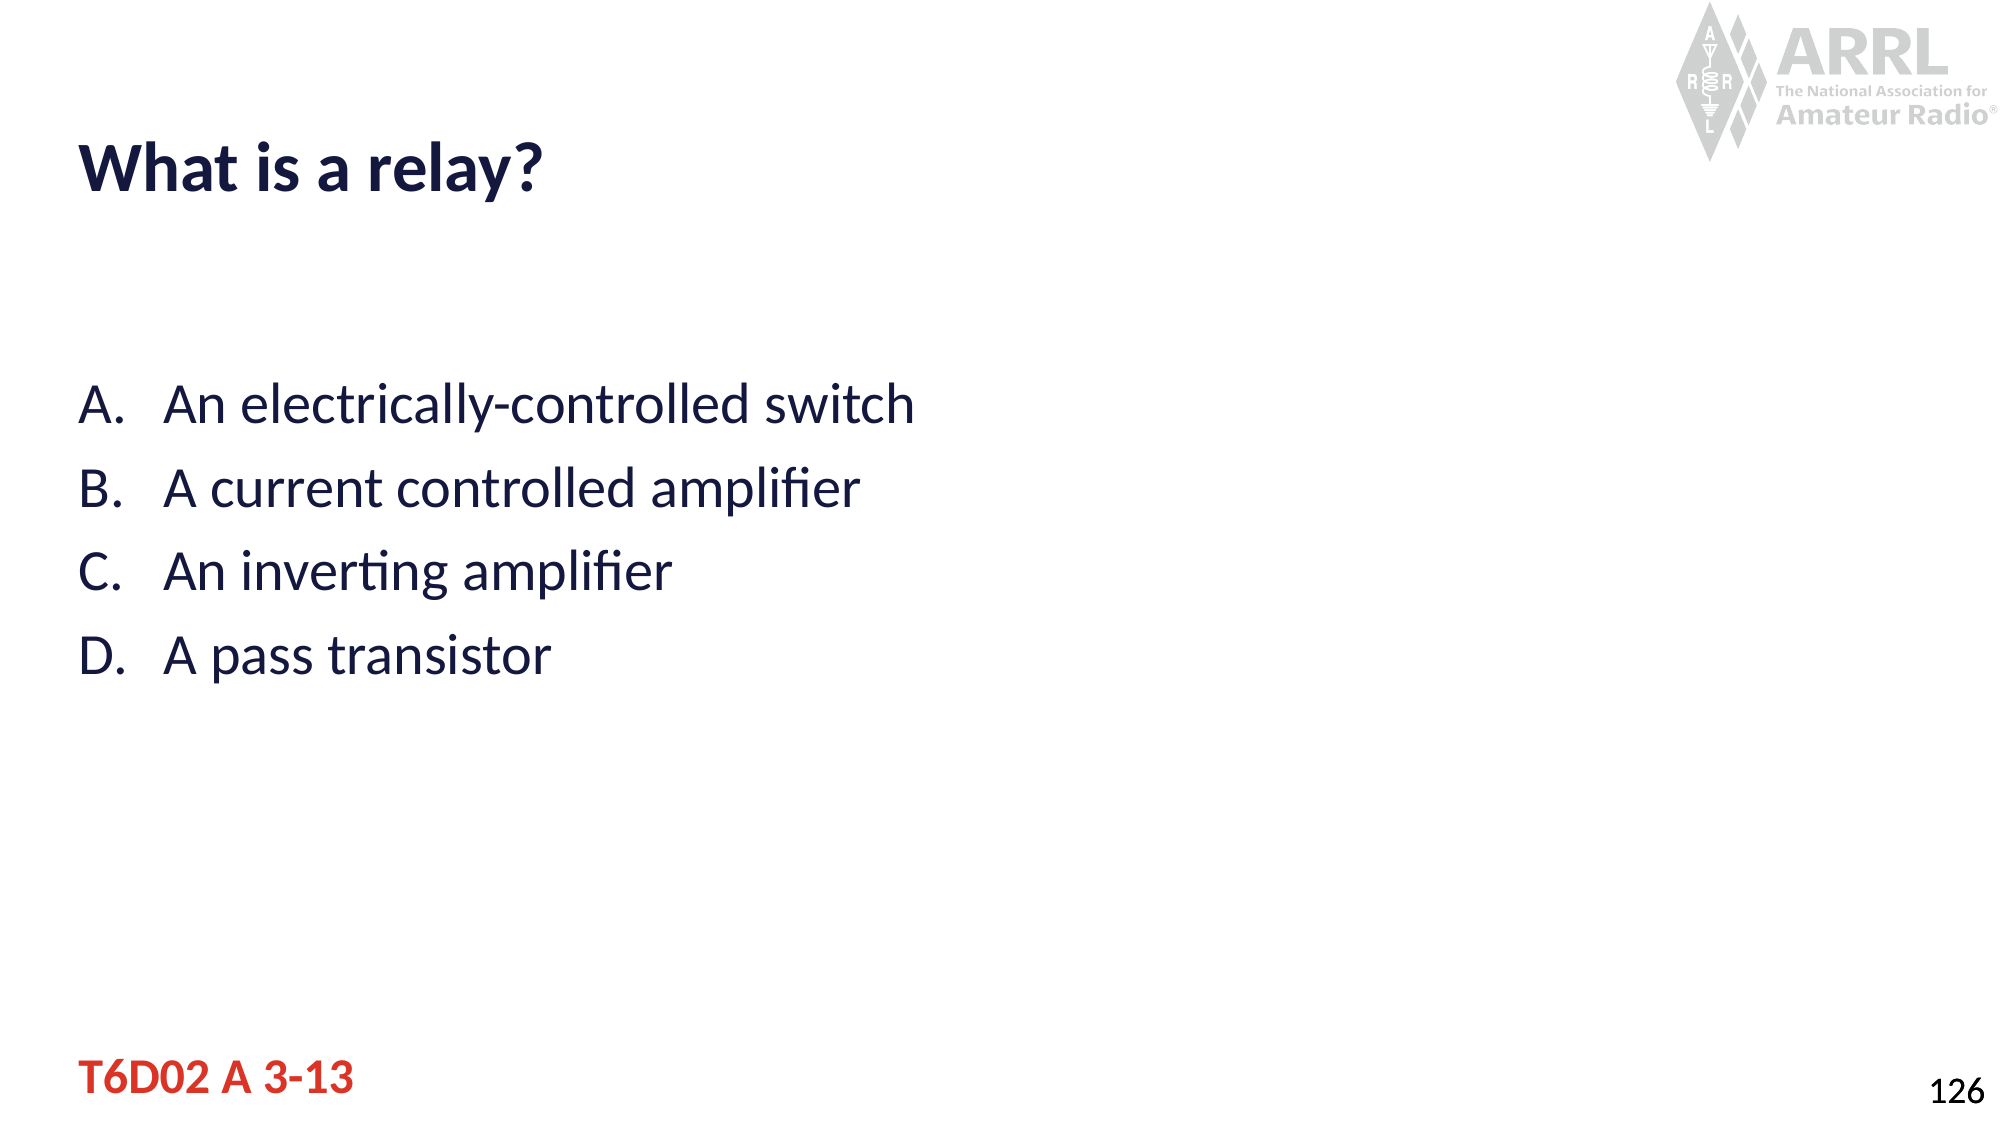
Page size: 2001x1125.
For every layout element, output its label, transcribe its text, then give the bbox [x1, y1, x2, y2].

picture [1674, 0, 2000, 164]
text_box T6D02 A 3-13 [63, 1036, 921, 1112]
title What is a relay? [63, 59, 1863, 278]
list An electrically-controlled switch A current controlled amplifier An inverting amplifier A pass transistor [63, 365, 1863, 989]
